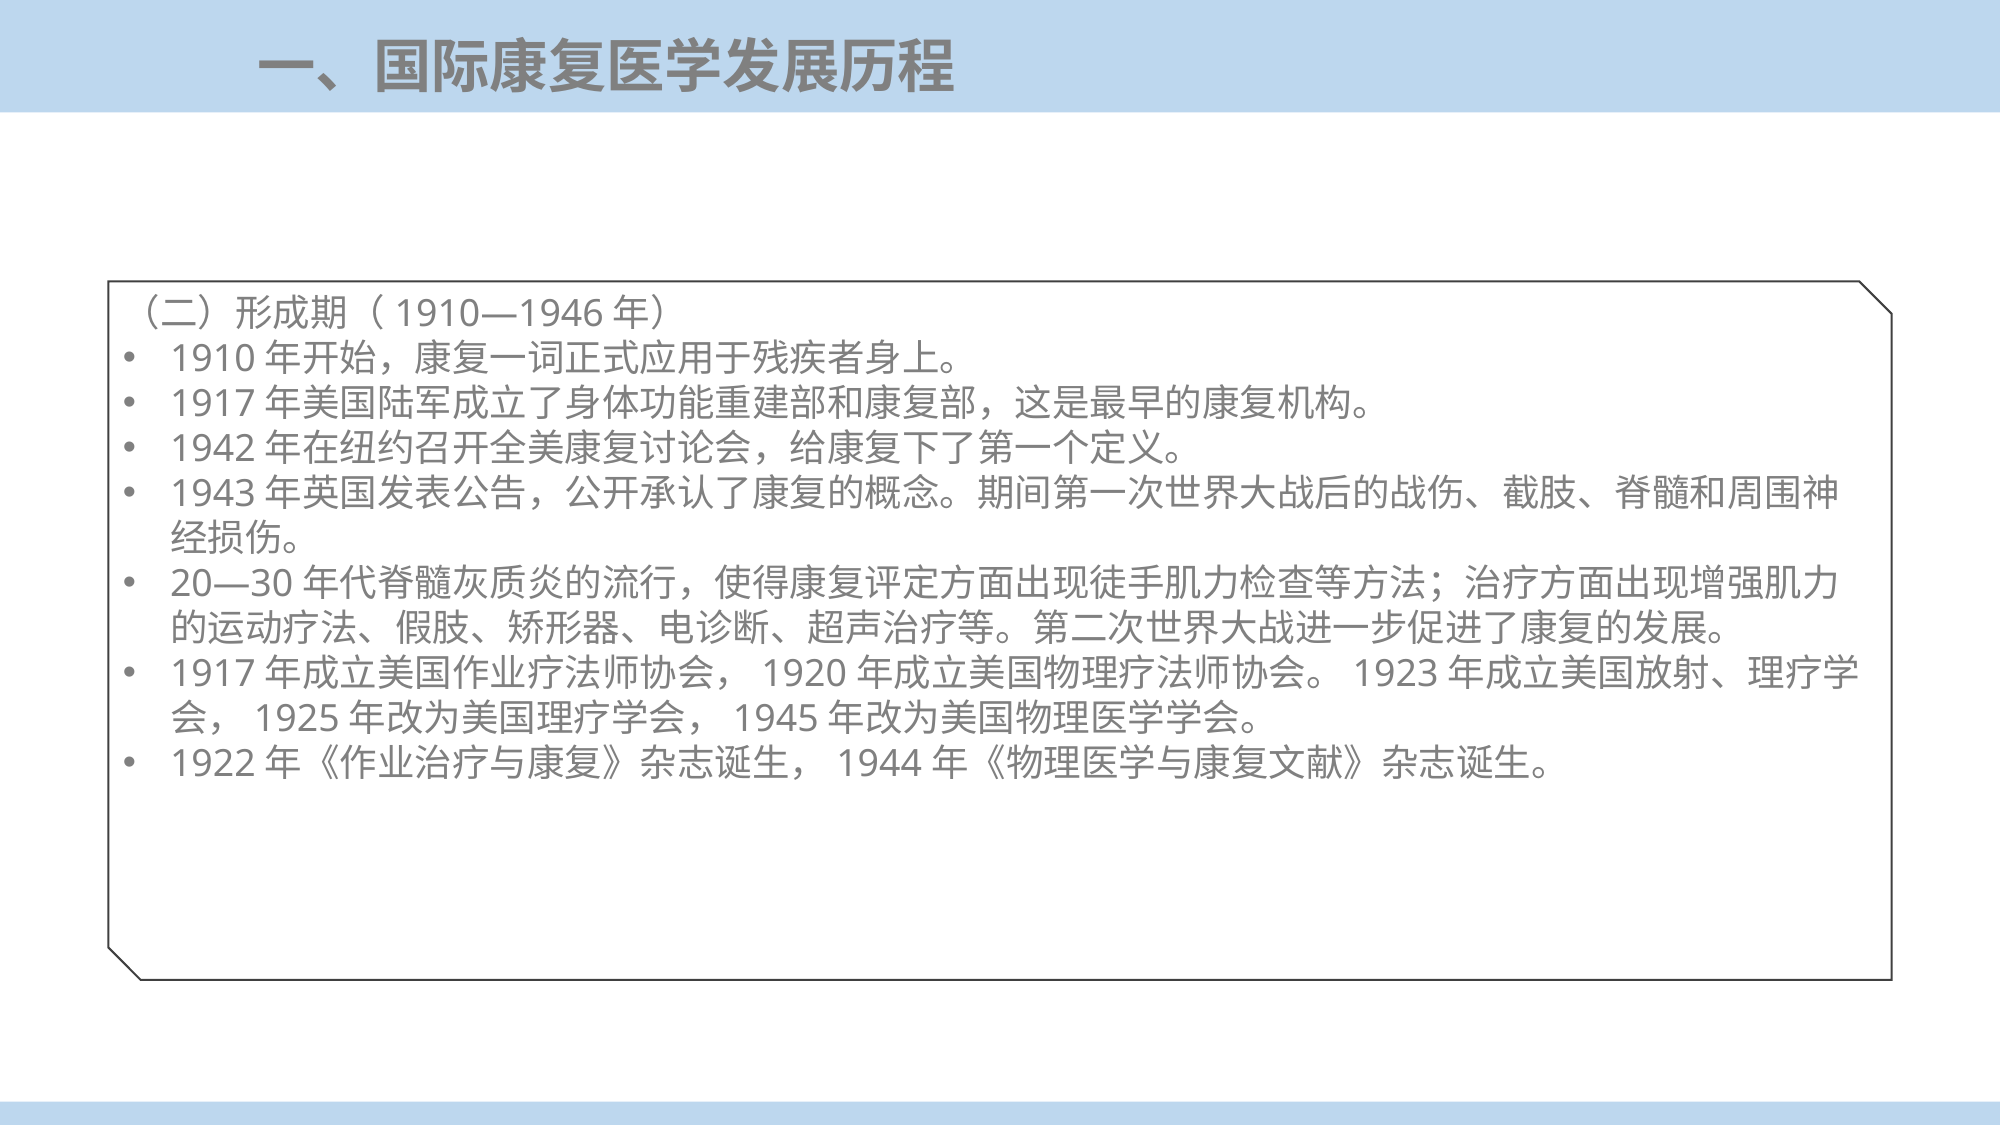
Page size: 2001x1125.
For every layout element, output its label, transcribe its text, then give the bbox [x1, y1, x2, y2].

text_box [128, 600, 1833, 736]
text_box [107, 280, 1893, 981]
text_box 一、国际康复医学发展历程 [108, 21, 1105, 176]
text_box （二）形成期（1910—1946年） 1910年开始，康复一词正式应用于残疾者身上。 1917年美国陆军成立了身体功能重建部和康复部，这是最早的康复机构。 1942年在纽约召开全美康复讨论会，给康复下了第一个定义。 1943年英国发表公告，公开承认了康复的概念。期间第一次世界大战后的战伤、截肢、脊髓和周围神经损伤。 20—30年代脊髓灰质炎的流行，使得康复评定方面出现徒手肌力检查等方法；治疗方面出现增强肌力的运动疗法、假肢、矫形器、电诊断、超声治疗等。第二次世界大战进一步促进了康复的发展。 1917年成立美国作业疗法师协会，1920年成立美国物理疗法师协会。1923年成立美国放射、理疗学会，1925年改为美国理疗学会，1945年改为美国物理医学学会。 1922年《作业治疗与康复》杂志诞生，1944年《物理医学与康复文献》杂志诞生。 [108, 281, 1892, 792]
